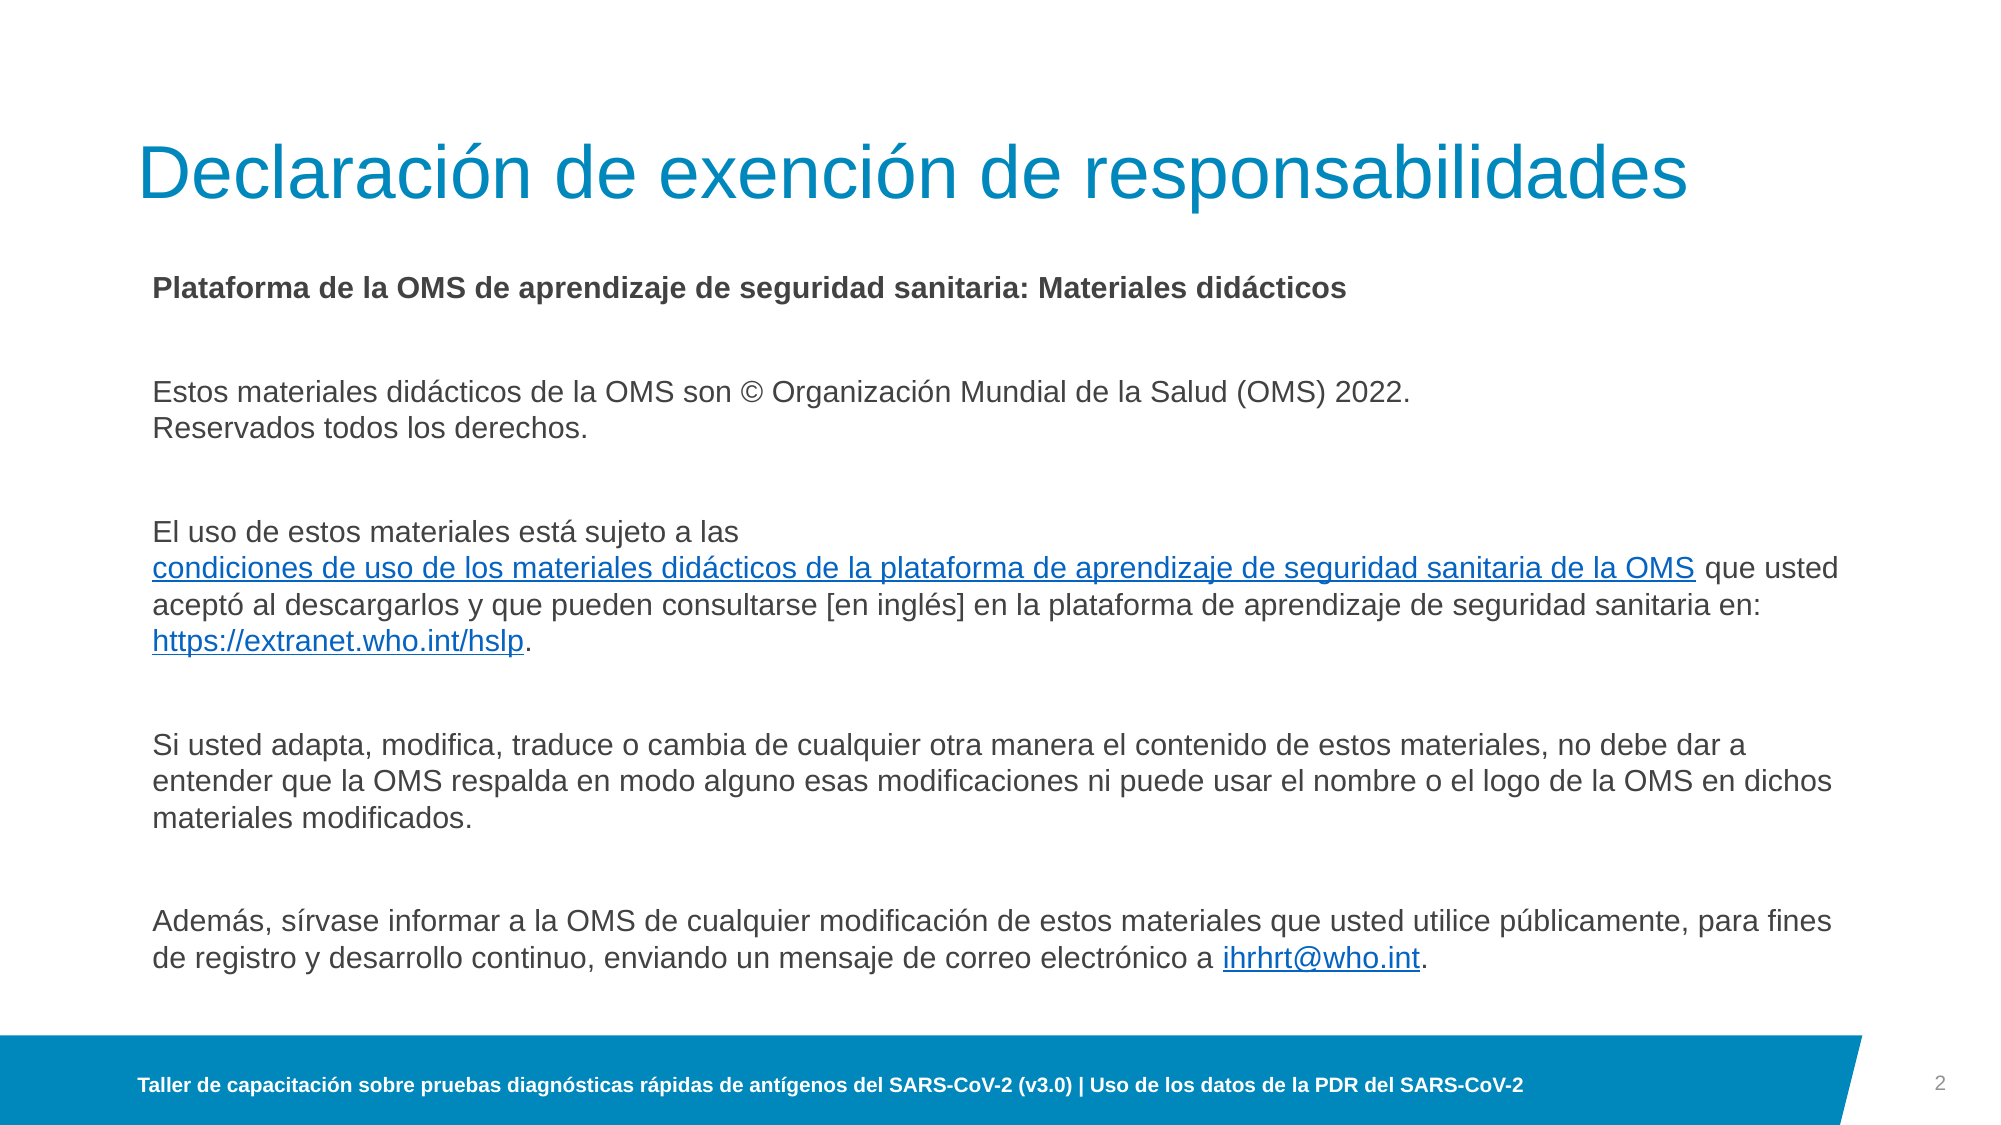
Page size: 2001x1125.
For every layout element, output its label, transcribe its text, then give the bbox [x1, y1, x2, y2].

footer Taller de capacitación sobre pruebas diagnósticas rápidas de antígenos del SARS-CoV-2 (v3.0) | Uso de los datos de la PDR del SARS-CoV-2 [137, 1042, 1662, 1125]
title Declaración de exención de responsabilidades [137, 59, 1863, 215]
slide_number 2 [1862, 1035, 1947, 1125]
list Plataforma de la OMS de aprendizaje de seguridad sanitaria: Materiales didácticos Estos materiales didácticos de la OMS son © Organización Mundial de la Salud (OMS) 2022. Reservados todos los derechos. El uso de estos materiales está sujeto a las condiciones de uso de los materiales didácticos de la plataforma de aprendizaje de seguridad sanitaria de la OMS que usted aceptó al descargarlos y que pueden consultarse [en inglés] en la plataforma de aprendizaje de seguridad sanitaria en: https://extranet.who.int/hslp. Si usted adapta, modifica, traduce o cambia de cualquier otra manera el contenido de estos materiales, no debe dar a entender que la OMS respalda en modo alguno esas modificaciones ni puede usar el nombre o el logo de la OMS en dichos materiales modificados. Además, sírvase informar a la OMS de cualquier modificación de estos materiales que usted utilice públicamente, para fines de registro y desarrollo continuo, enviando un mensaje de correo electrónico a ihrhrt@who.int. [137, 260, 1863, 990]
